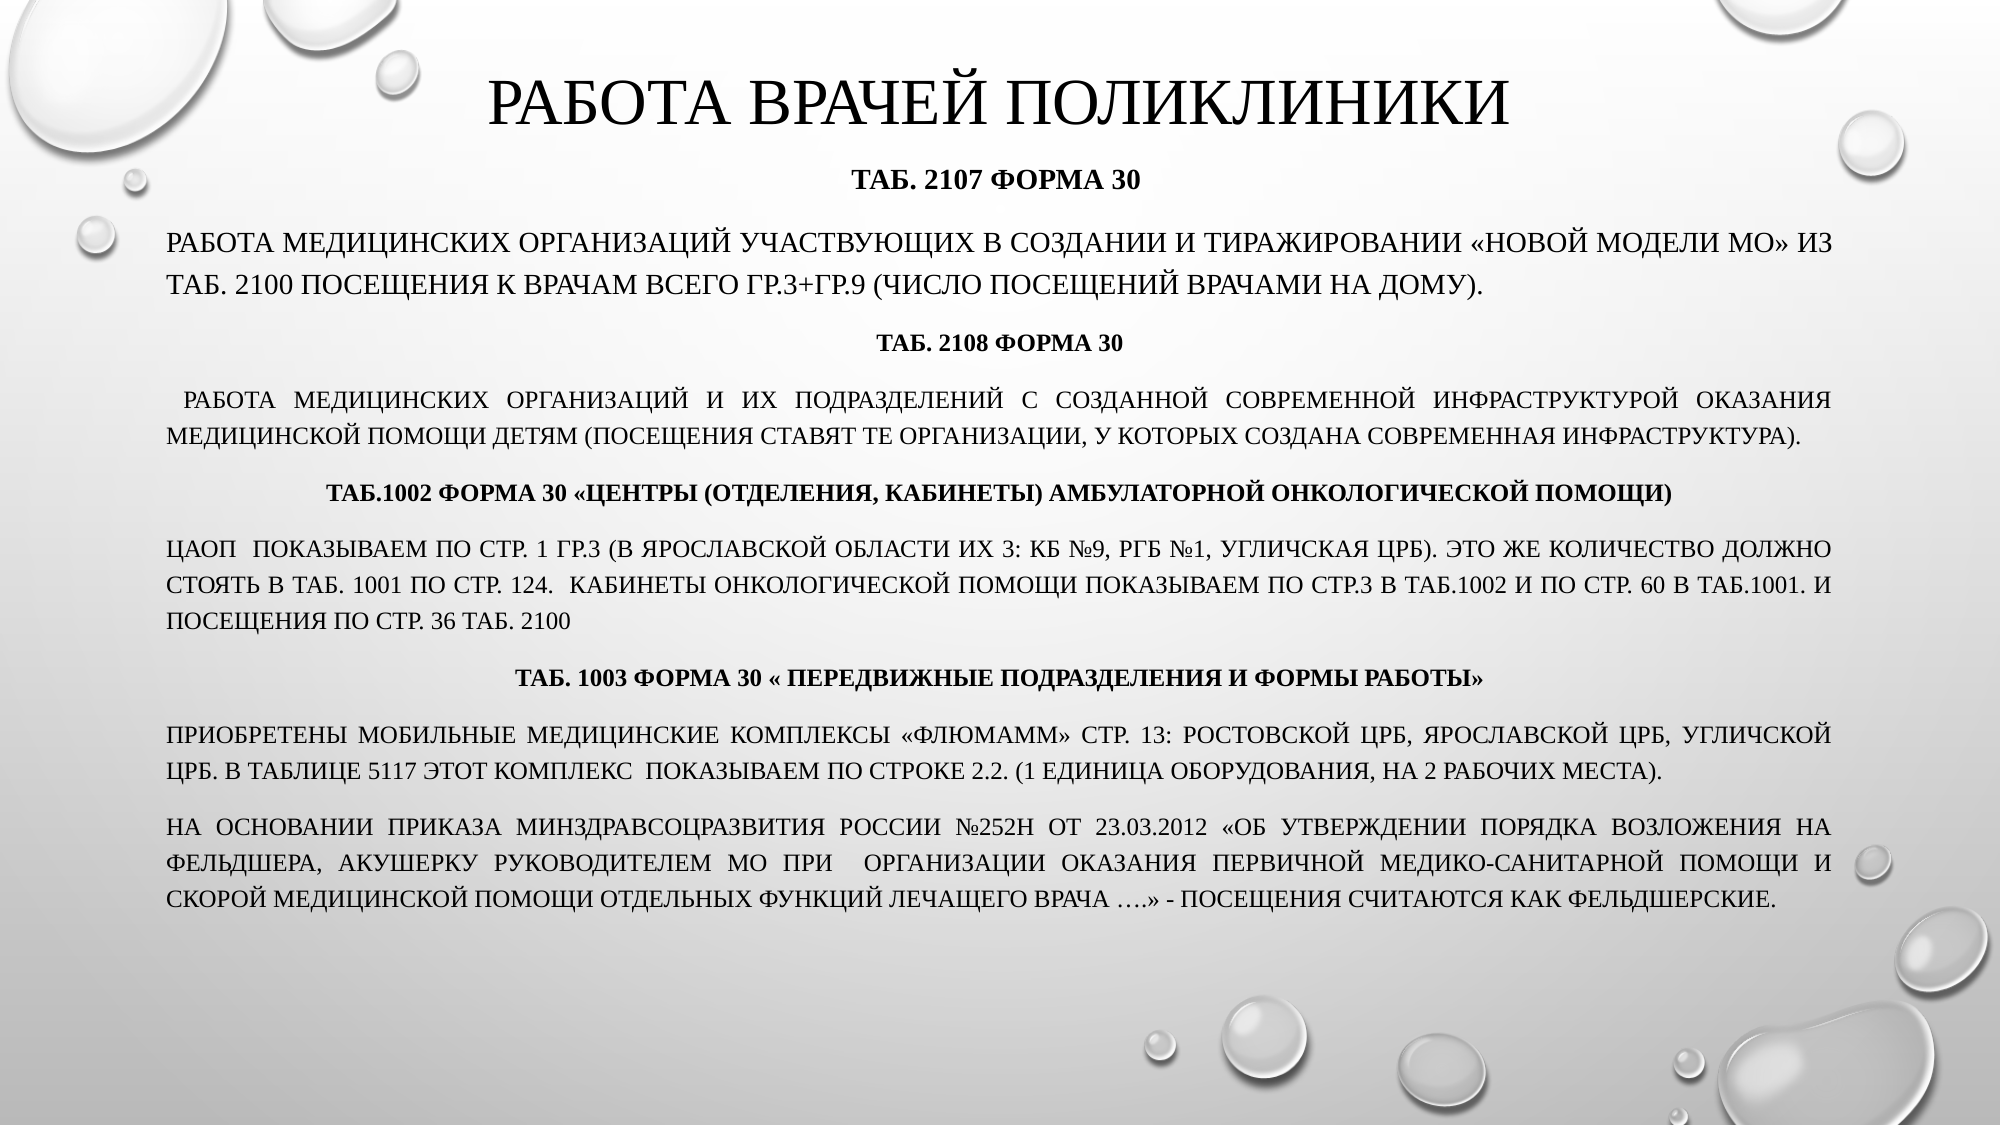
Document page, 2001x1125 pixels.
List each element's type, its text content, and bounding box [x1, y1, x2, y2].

list Таб. 2107 форма 30 Работа медицинских организаций участвующих в создании и тиражировании «Новой модели МО» из таб. 2100 Посещения к врачам всего гр.3+гр.9 (число посещений врачами на дому). Таб. 2108 форма 30 Работа медицинских организаций и их подразделений с созданной современной инфраструктурой оказания медицинской помощи детям (посещения ставят те организации, у которых создана современная инфраструктура). Таб.1002 форма 30 «Центры (отделения, кабинеты) амбулаторной онкологической помощи) Цаоп показываем по стр. 1 гр.3 (в ярославской области их 3: КБ №9, РГБ №1, Угличская ЦРБ). Это же количество должно стоять в таб. 1001 по стр. 124. Кабинеты онкологической помощи показываем по стр.3 в таб.1002 и по стр. 60 в таб.1001. и посещения по стр. 36 таб. 2100 Таб. 1003 форма 30 « Передвижные подразделения и формы работы» Приобретены Мобильные медицинские комплексы «ФЛЮМАММ» стр. 13: Ростовской ЦРБ, Ярославской ЦРБ, Угличской ЦРБ. В таблице 5117 этот комплекс показываем по строке 2.2. (1 единица оборудования, на 2 рабочих места). На основании приказа Минздравсоцразвития России №252н от 23.03.2012 «Об утверждении порядка возложения на фельдшера, акушерку руководителем МО при организации оказания первичной медико-санитарной помощи и скорой медицинской помощи отдельных функций лечащего врача ….» - посещения считаются как фельдшерские. [150, 145, 1850, 1077]
picture [0, 0, 2000, 1125]
title Работа врачей поликлиники [149, 59, 1848, 146]
